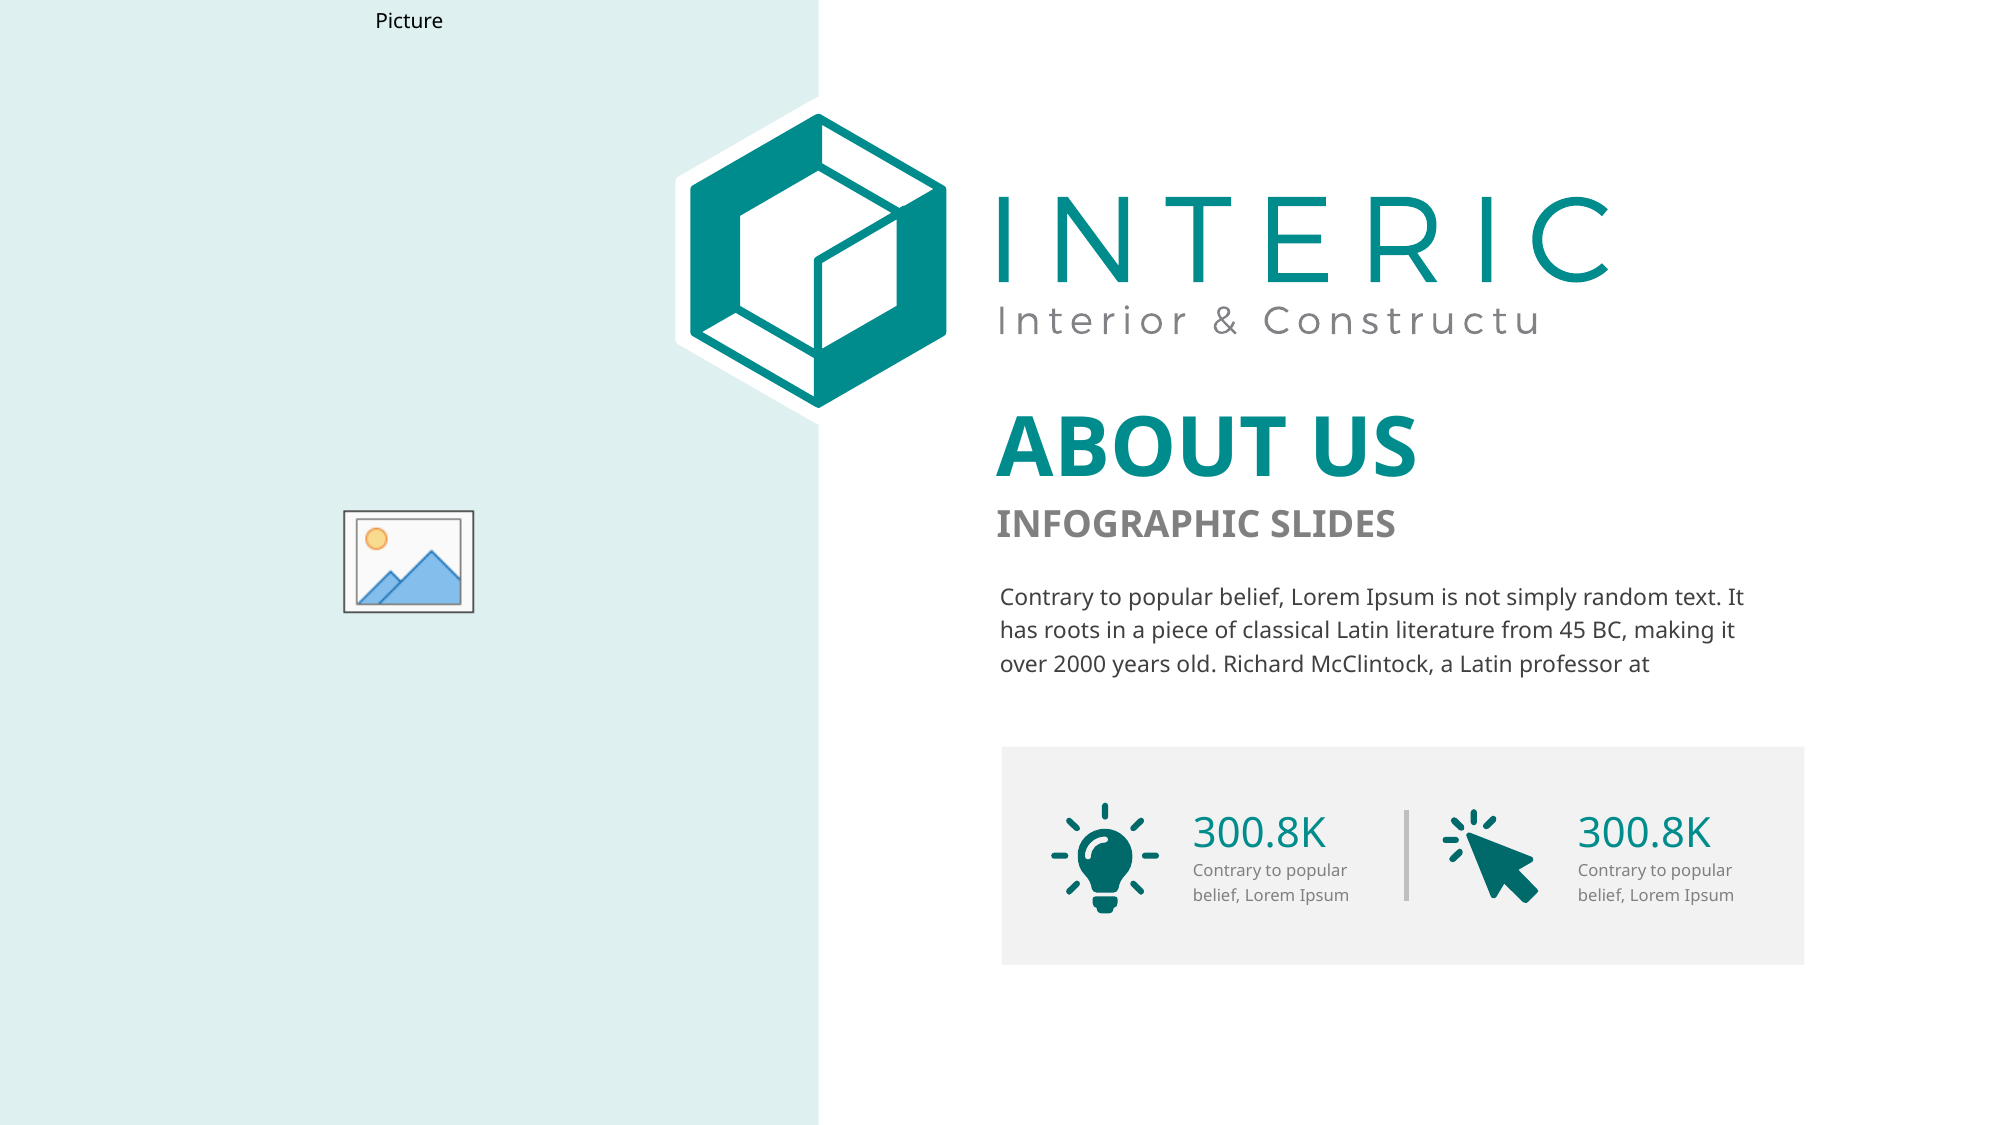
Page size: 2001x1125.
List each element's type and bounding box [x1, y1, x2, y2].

picture [0, 0, 819, 1125]
text_box [981, 433, 1805, 965]
text_box [819, 113, 1608, 408]
